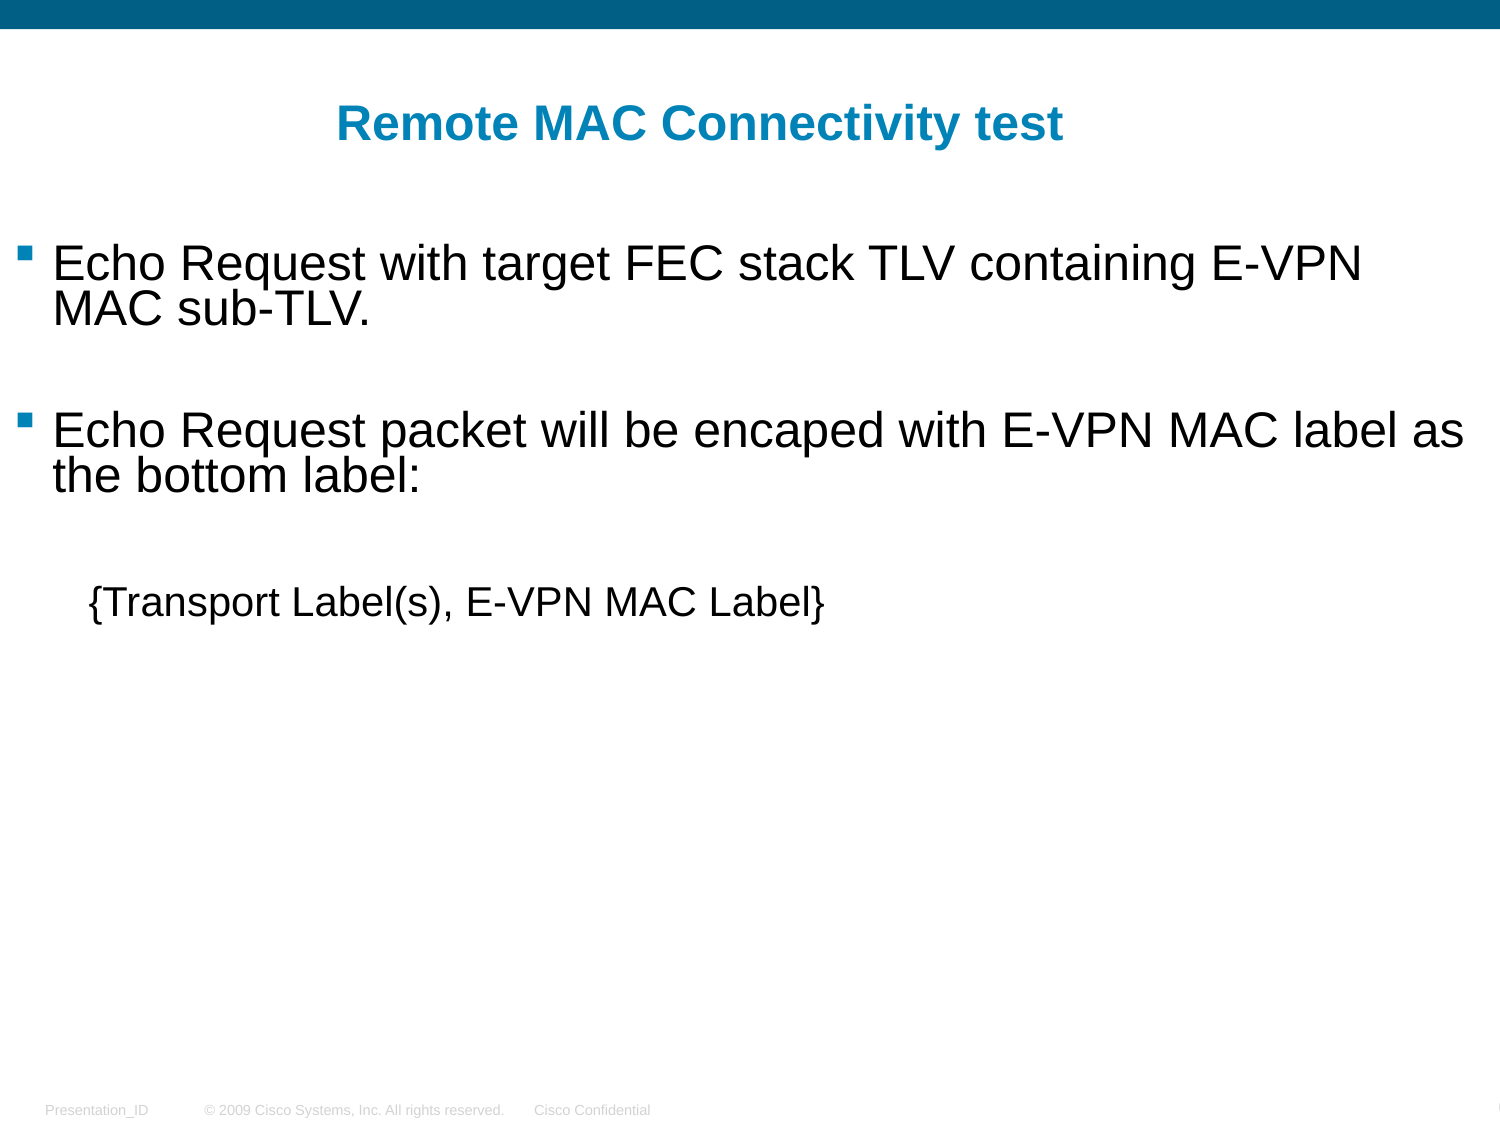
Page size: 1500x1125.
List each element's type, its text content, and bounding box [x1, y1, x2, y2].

list Echo Request with target FEC stack TLV containing E-VPN MAC sub-TLV. Echo Request packet will be encaped with E-VPN MAC label as the bottom label: {Transport Label(s), E-VPN MAC Label} [0, 237, 1500, 851]
title Remote MAC Connectivity test [262, 37, 1138, 159]
